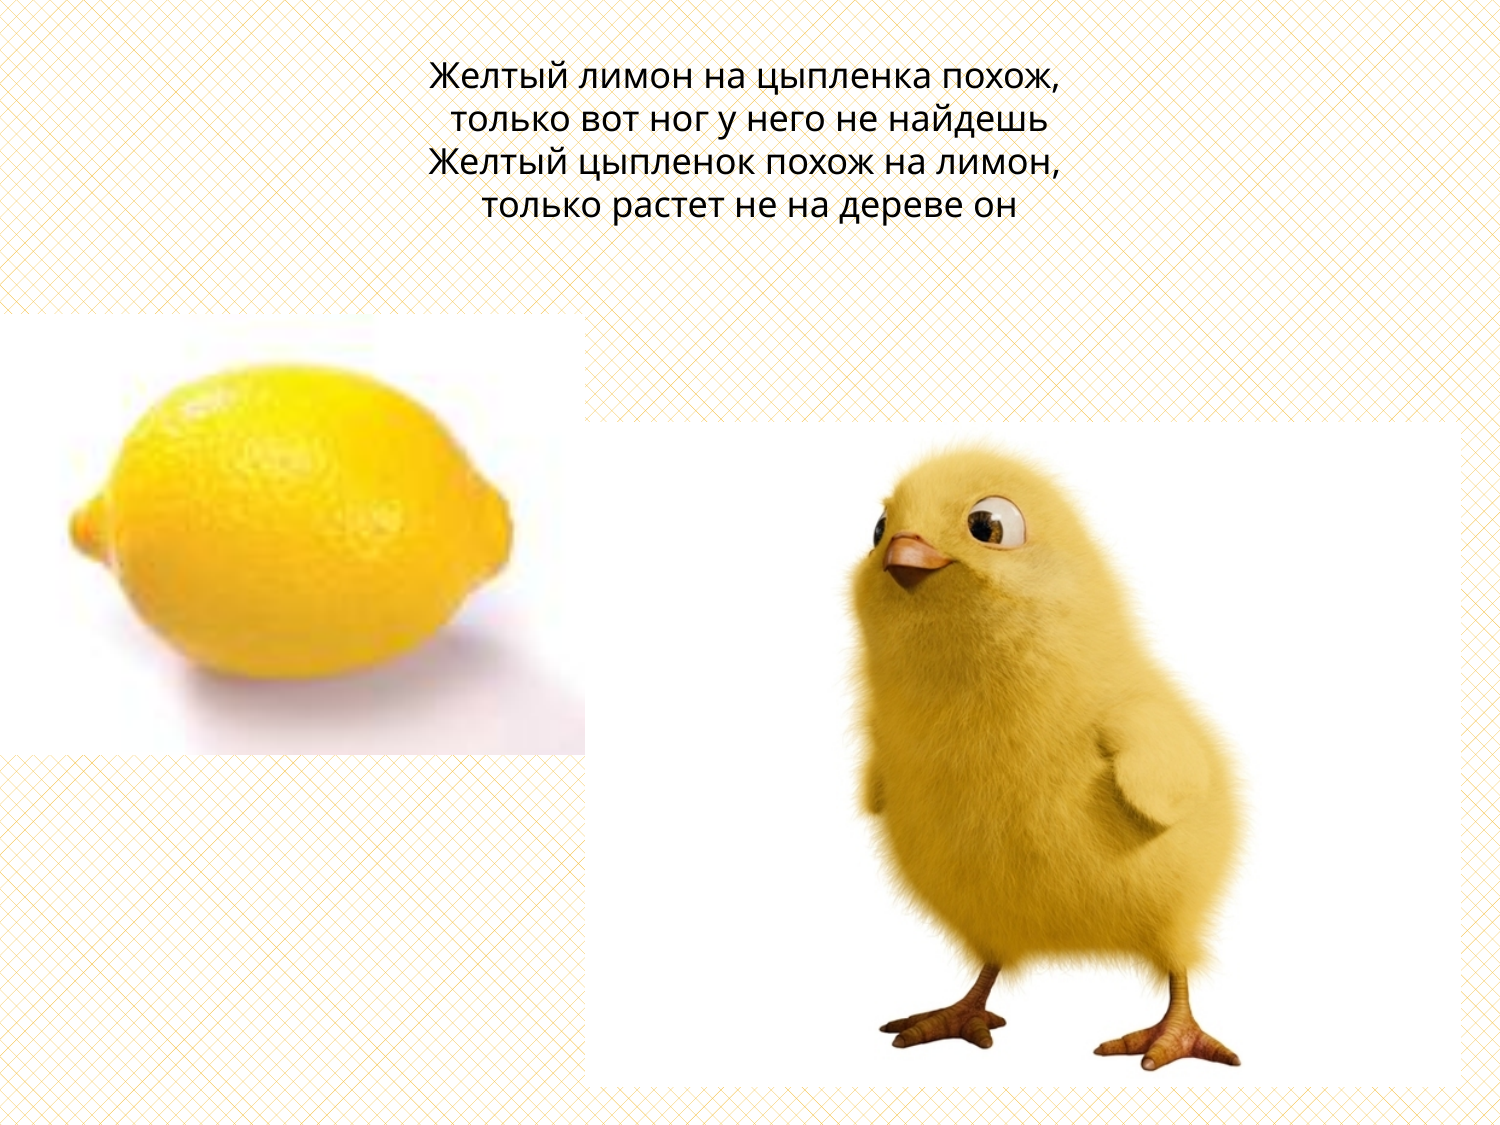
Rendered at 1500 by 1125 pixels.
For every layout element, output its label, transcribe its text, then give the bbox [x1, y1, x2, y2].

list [585, 422, 1461, 1088]
picture [0, 314, 585, 756]
title Желтый лимон на цыпленка похож, только вот ног у него не найдешь Желтый цыпленок похож на лимон, только растет не на дереве он [75, 45, 1425, 233]
